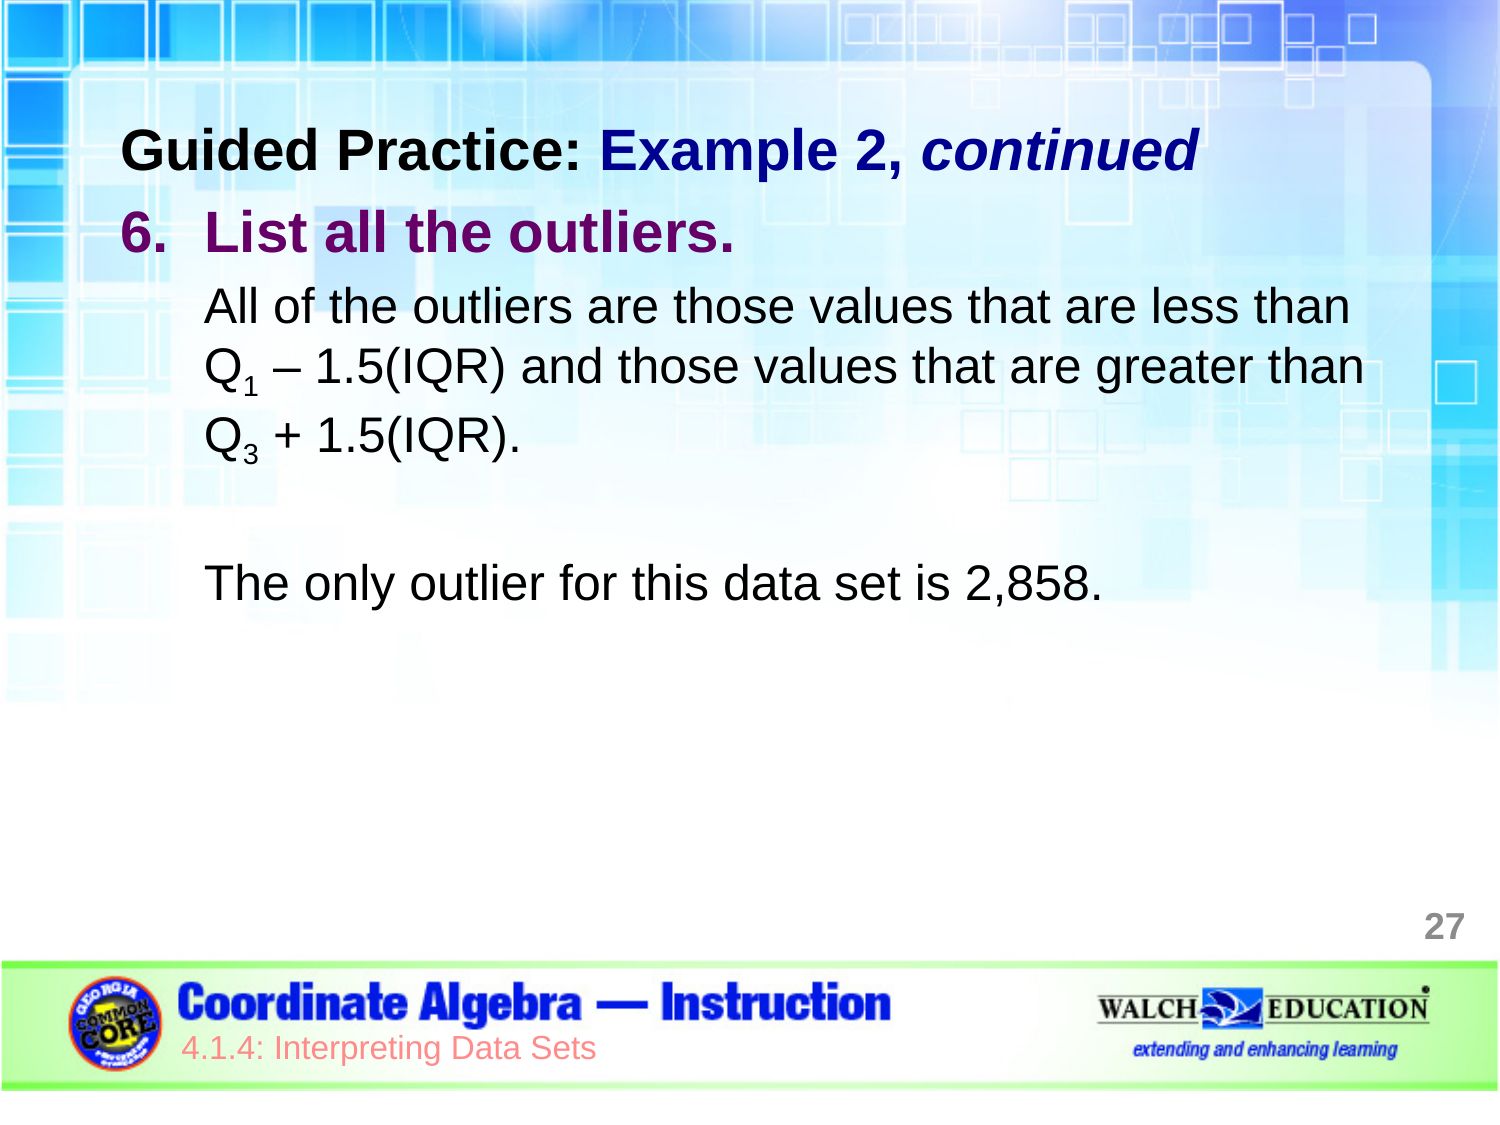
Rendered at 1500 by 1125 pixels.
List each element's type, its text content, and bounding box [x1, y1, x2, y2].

subtitle Guided Practice: Example 2, continued List all the outliers. All of the outliers are those values that are less than Q1 – 1.5(IQR) and those values that are greater than Q3 + 1.5(IQR). The only outlier for this data set is 2,858. [105, 105, 1394, 925]
picture [1, 0, 1500, 1091]
footer 4.1.4: Interpreting Data Sets [166, 1024, 1080, 1069]
slide_number 27 [1361, 901, 1481, 949]
